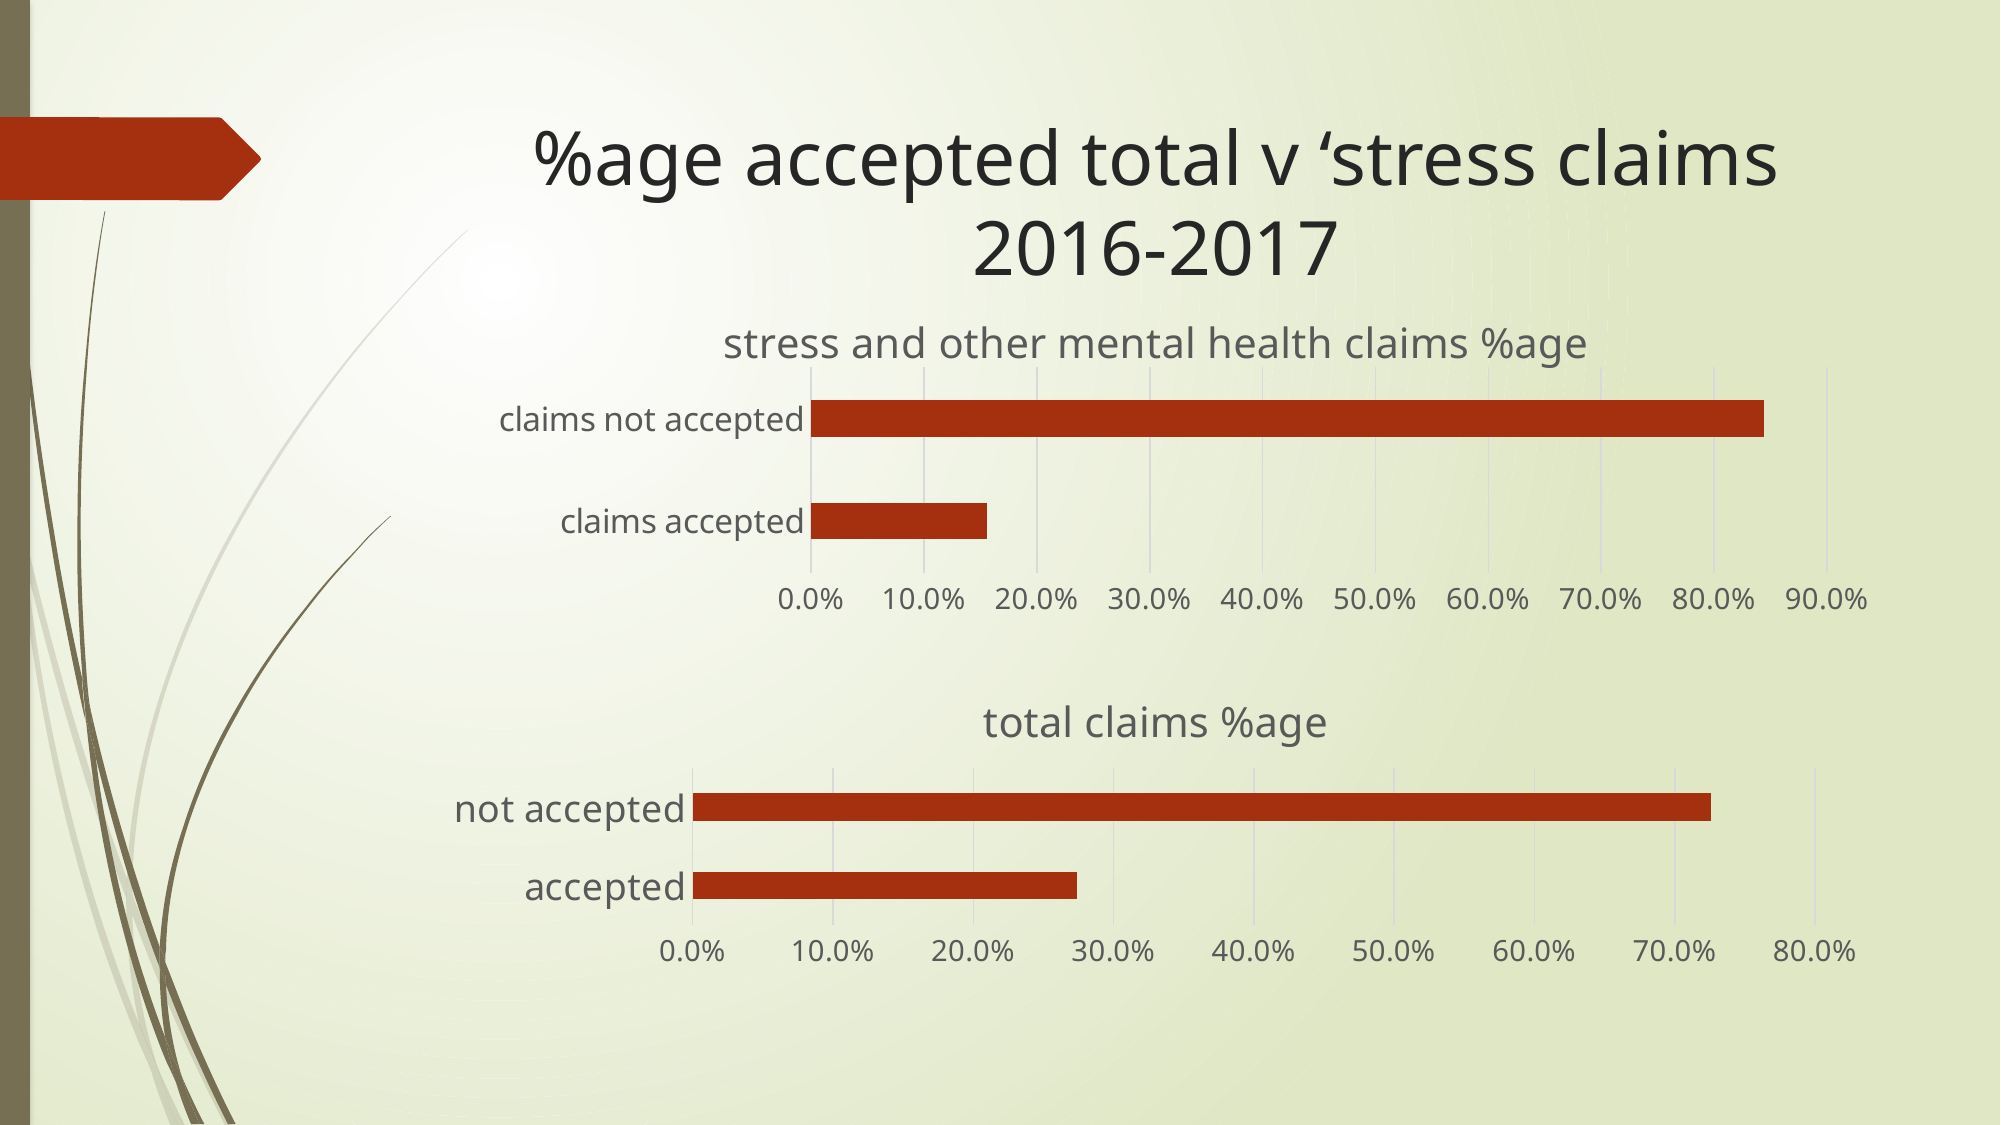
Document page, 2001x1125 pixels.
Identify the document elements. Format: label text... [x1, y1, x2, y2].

title %age accepted total v ‘stress claims 2016-2017 [425, 102, 1888, 284]
chart [424, 664, 1887, 978]
chart [424, 284, 1888, 651]
